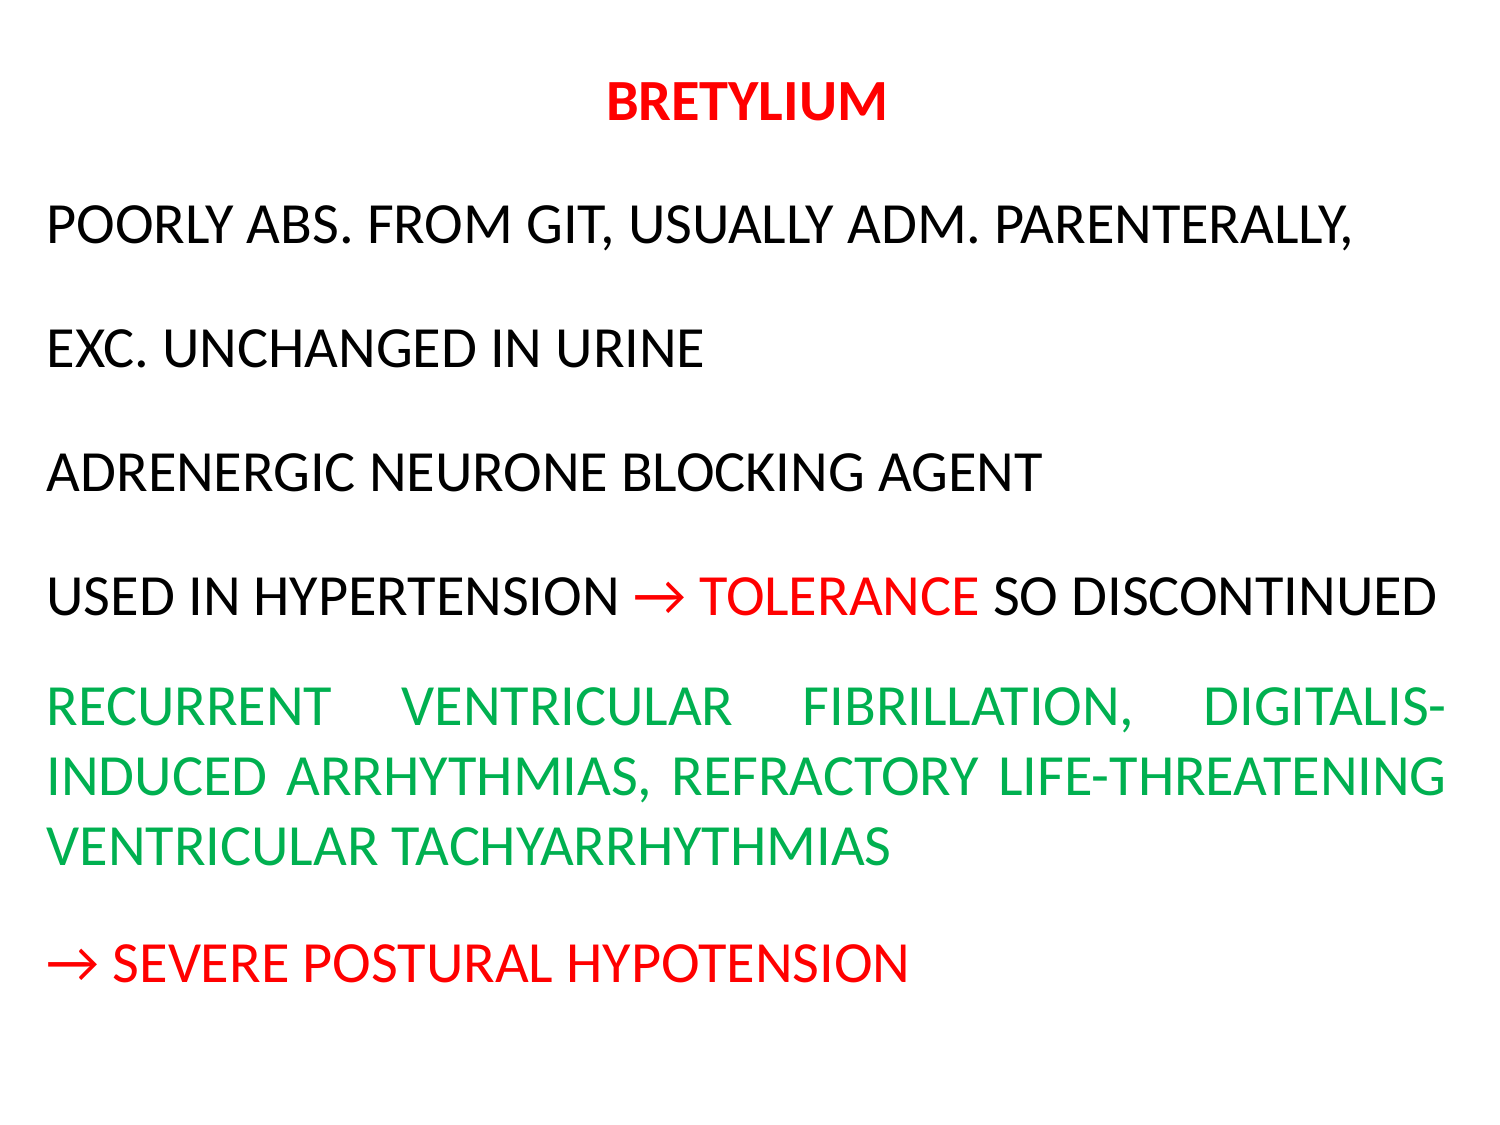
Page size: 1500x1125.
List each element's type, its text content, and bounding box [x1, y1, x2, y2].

list BRETYLIUM POORLY ABS. FROM GIT, USUALLY ADM. PARENTERALLY, EXC. UNCHANGED IN URINE ADRENERGIC NEURONE BLOCKING AGENT USED IN HYPERTENSION → TOLERANCE SO DISCONTINUED RECURRENT VENTRICULAR FIBRILLATION, DIGITALIS- INDUCED ARRHYTHMIAS, REFRACTORY LIFE-THREATENING VENTRICULAR TACHYARRHYTHMIAS → SEVERE POSTURAL HYPOTENSION [31, 12, 1463, 1075]
